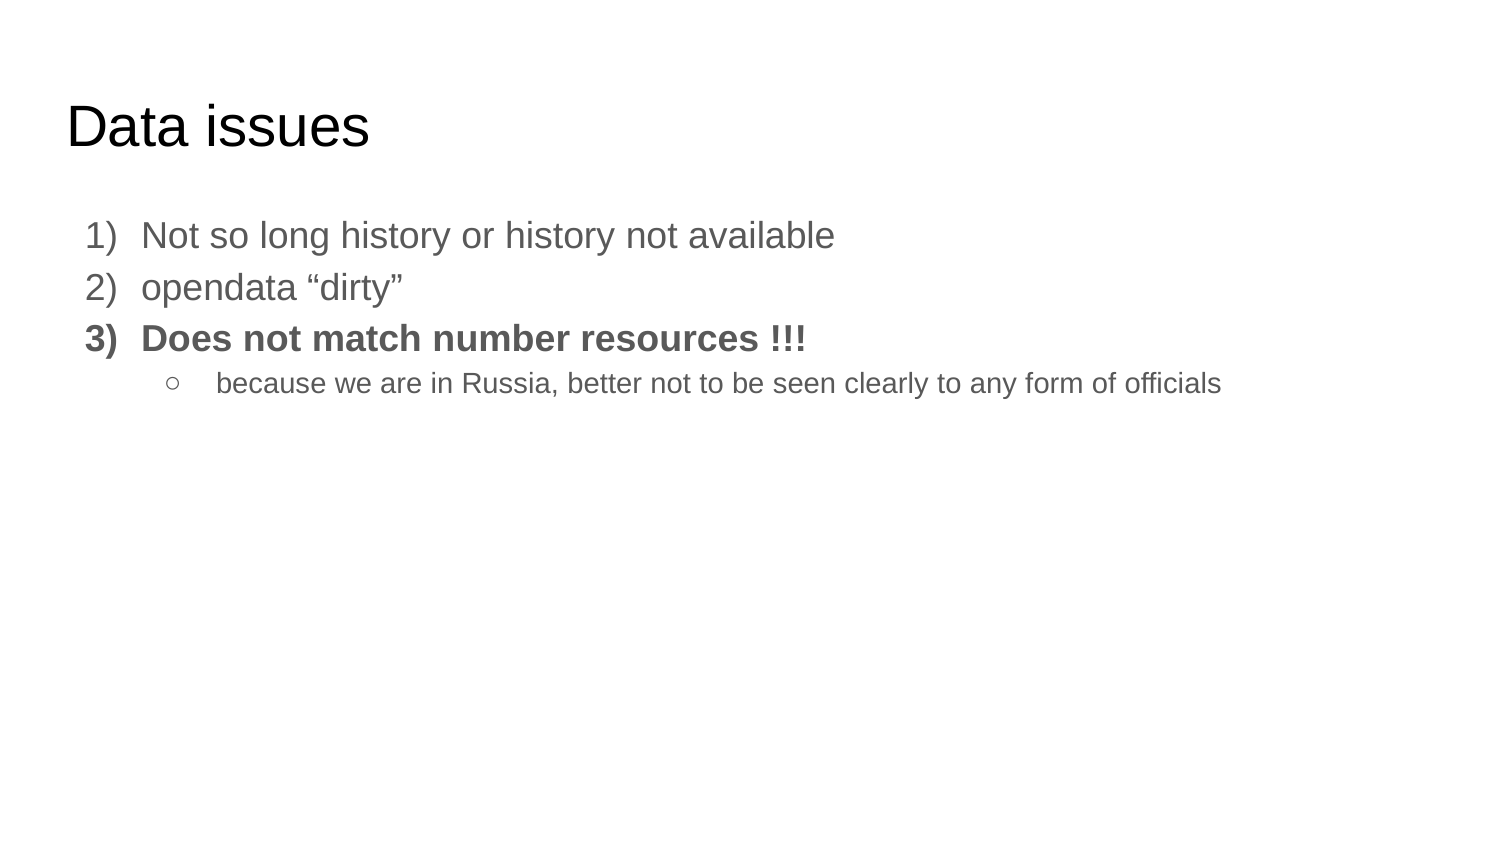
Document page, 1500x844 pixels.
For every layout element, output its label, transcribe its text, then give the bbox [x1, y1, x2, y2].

title Data issues [51, 72, 1449, 167]
list Not so long history or history not available opendata “dirty” Does not match number resources !!! because we are in Russia, better not to be seen clearly to any form of officials [51, 189, 1449, 750]
